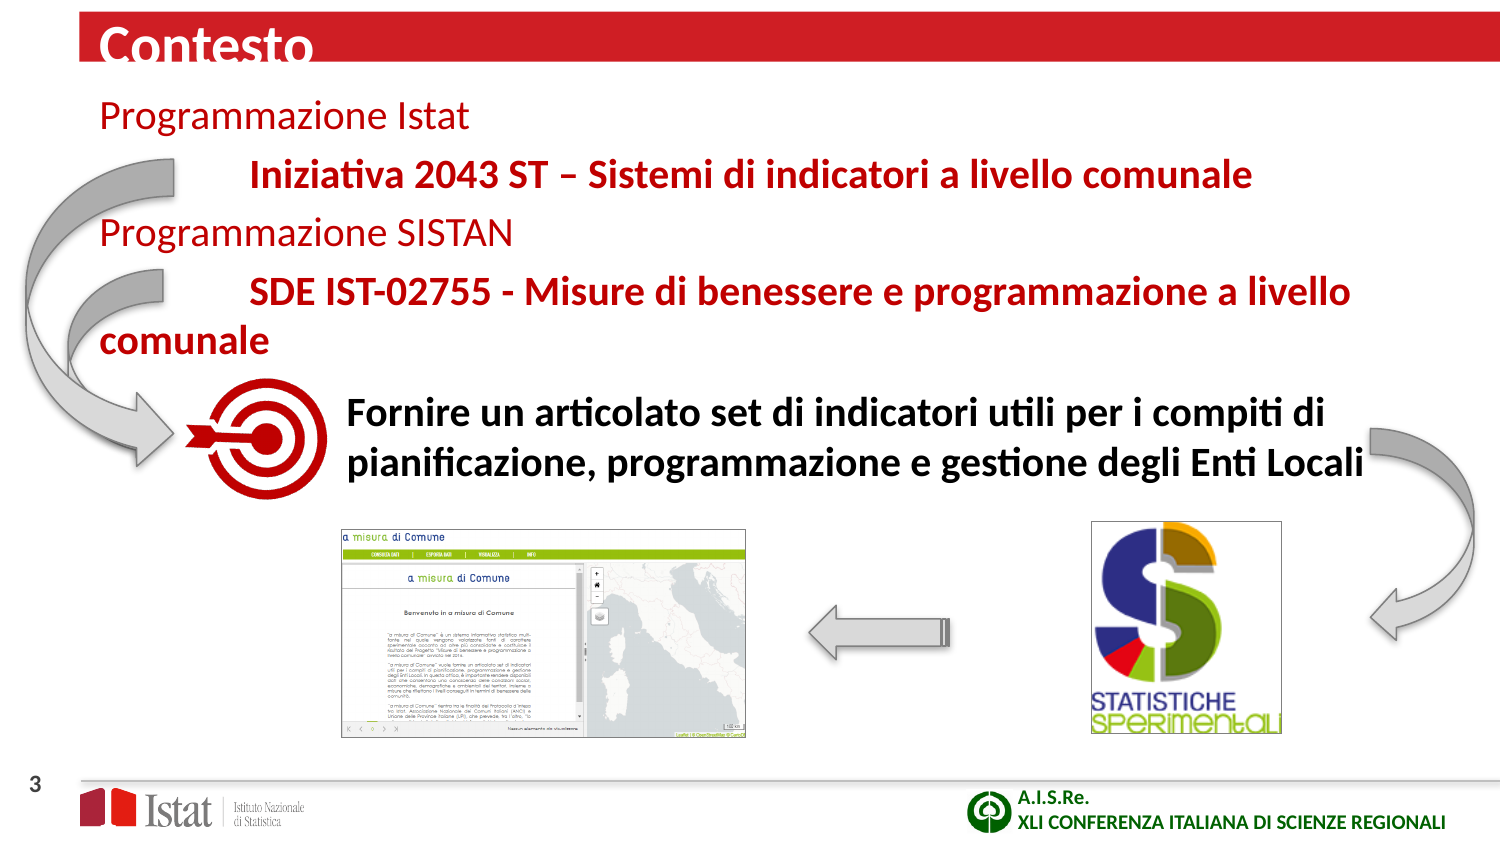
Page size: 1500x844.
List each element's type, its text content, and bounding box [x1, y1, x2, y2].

title Contesto [84, 0, 1500, 71]
picture [80, 788, 304, 827]
picture [174, 331, 370, 546]
text_box Fornire un articolato set di indicatori utili per i compiti di pianificazione, programmazione e gestione degli Enti Locali [345, 377, 1385, 493]
text_box [808, 604, 950, 661]
picture [340, 529, 747, 738]
picture [1091, 521, 1283, 734]
picture [966, 789, 1013, 835]
slide_number 3 [5, 758, 65, 807]
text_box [25, 158, 174, 471]
list Programmazione Istat Iniziativa 2043 ST – Sistemi di indicatori a livello comunale Programmazione SISTAN SDE IST-02755 - Misure di benessere e programmazione a livello comunale [84, 80, 1491, 774]
text_box [1369, 427, 1475, 642]
